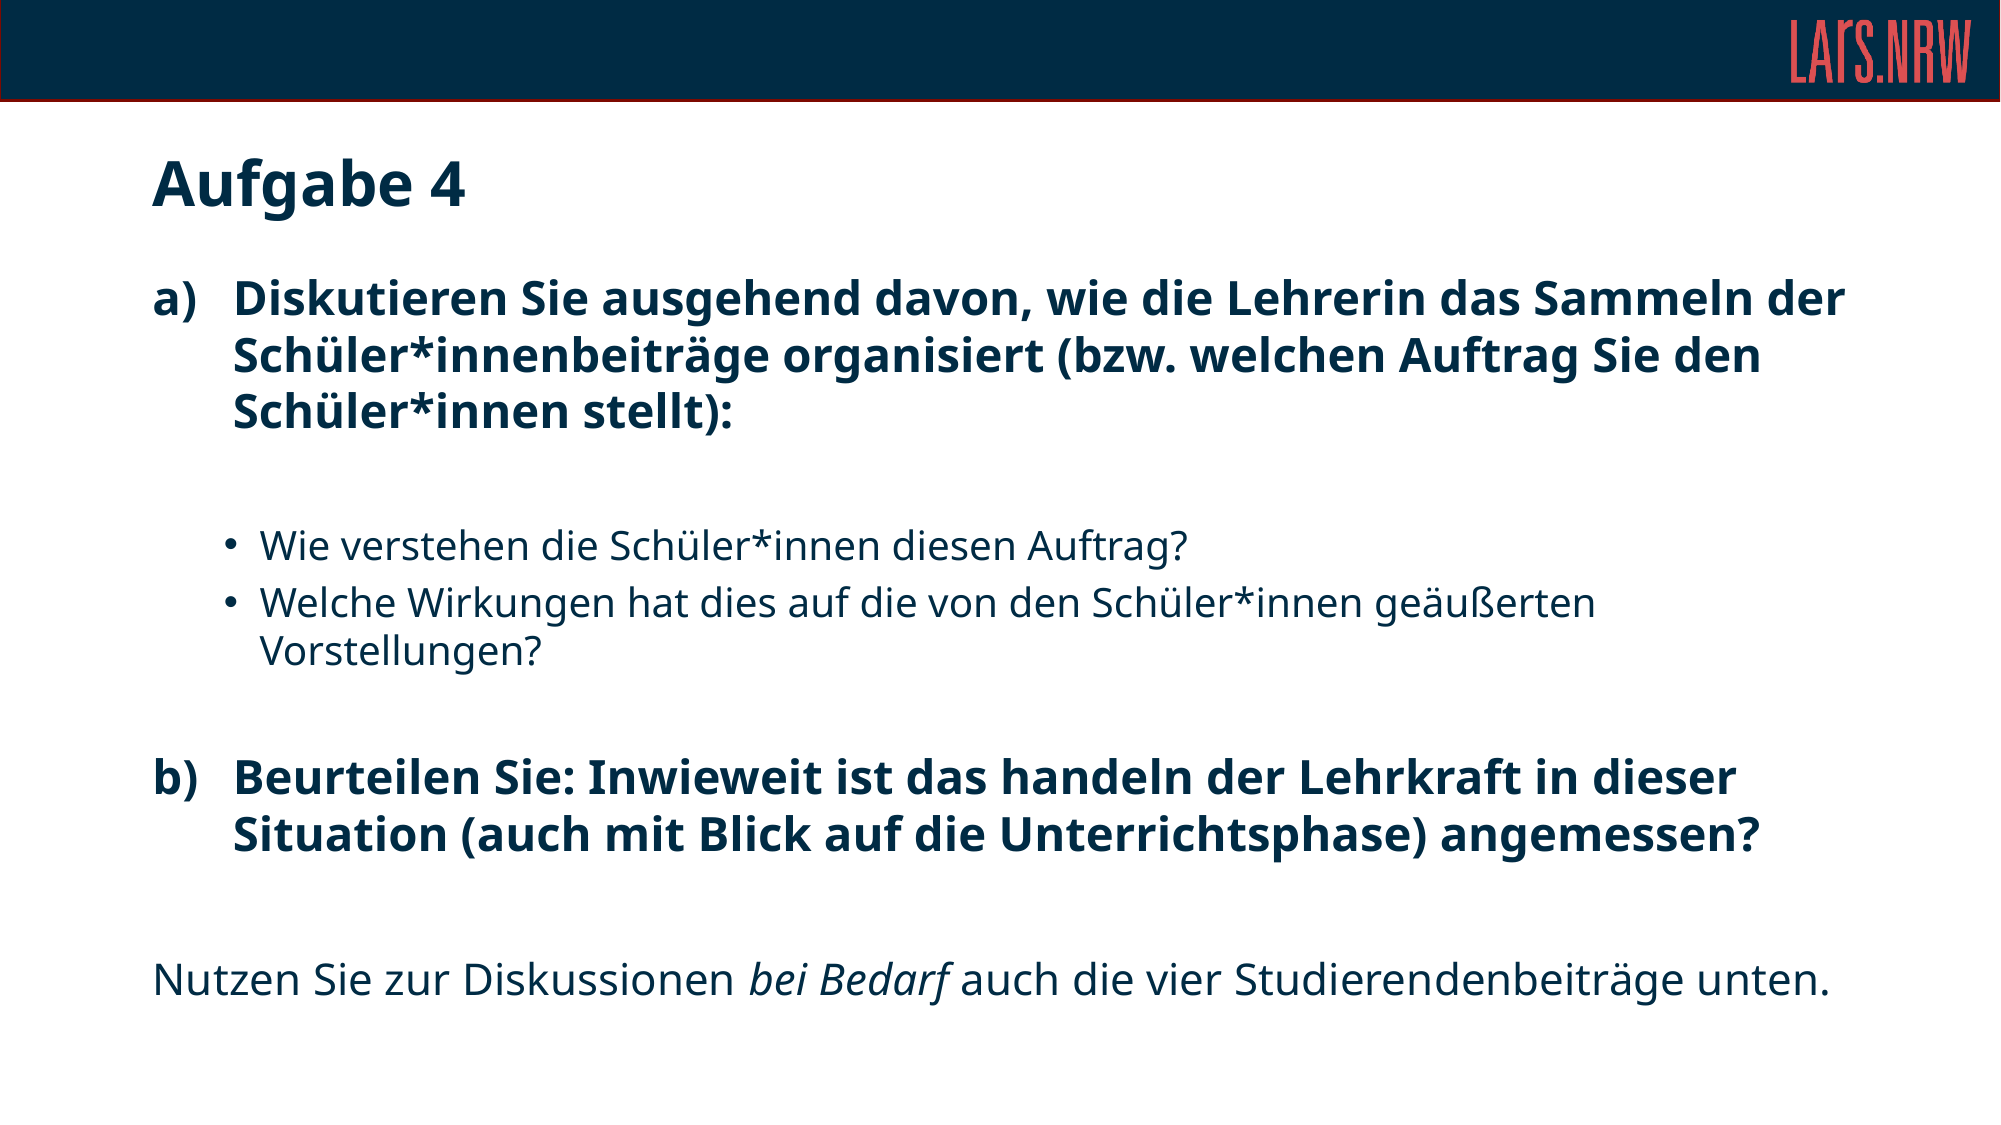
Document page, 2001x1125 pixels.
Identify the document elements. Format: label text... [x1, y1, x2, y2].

picture [1773, 6, 1977, 99]
list Diskutieren Sie ausgehend davon, wie die Lehrerin das Sammeln der Schüler*innenbeiträge organisiert (bzw. welchen Auftrag Sie den Schüler*innen stellt): Wie verstehen die Schüler*innen diesen Auftrag? Welche Wirkungen hat dies auf die von den Schüler*innen geäußerten Vorstellungen? Beurteilen Sie: Inwieweit ist das handeln der Lehrkraft in dieser Situation (auch mit Blick auf die Unterrichtsphase) angemessen? Nutzen Sie zur Diskussionen bei Bedarf auch die vier Studierendenbeiträge unten. [137, 260, 1863, 1041]
title Aufgabe 4 [137, 111, 1863, 260]
